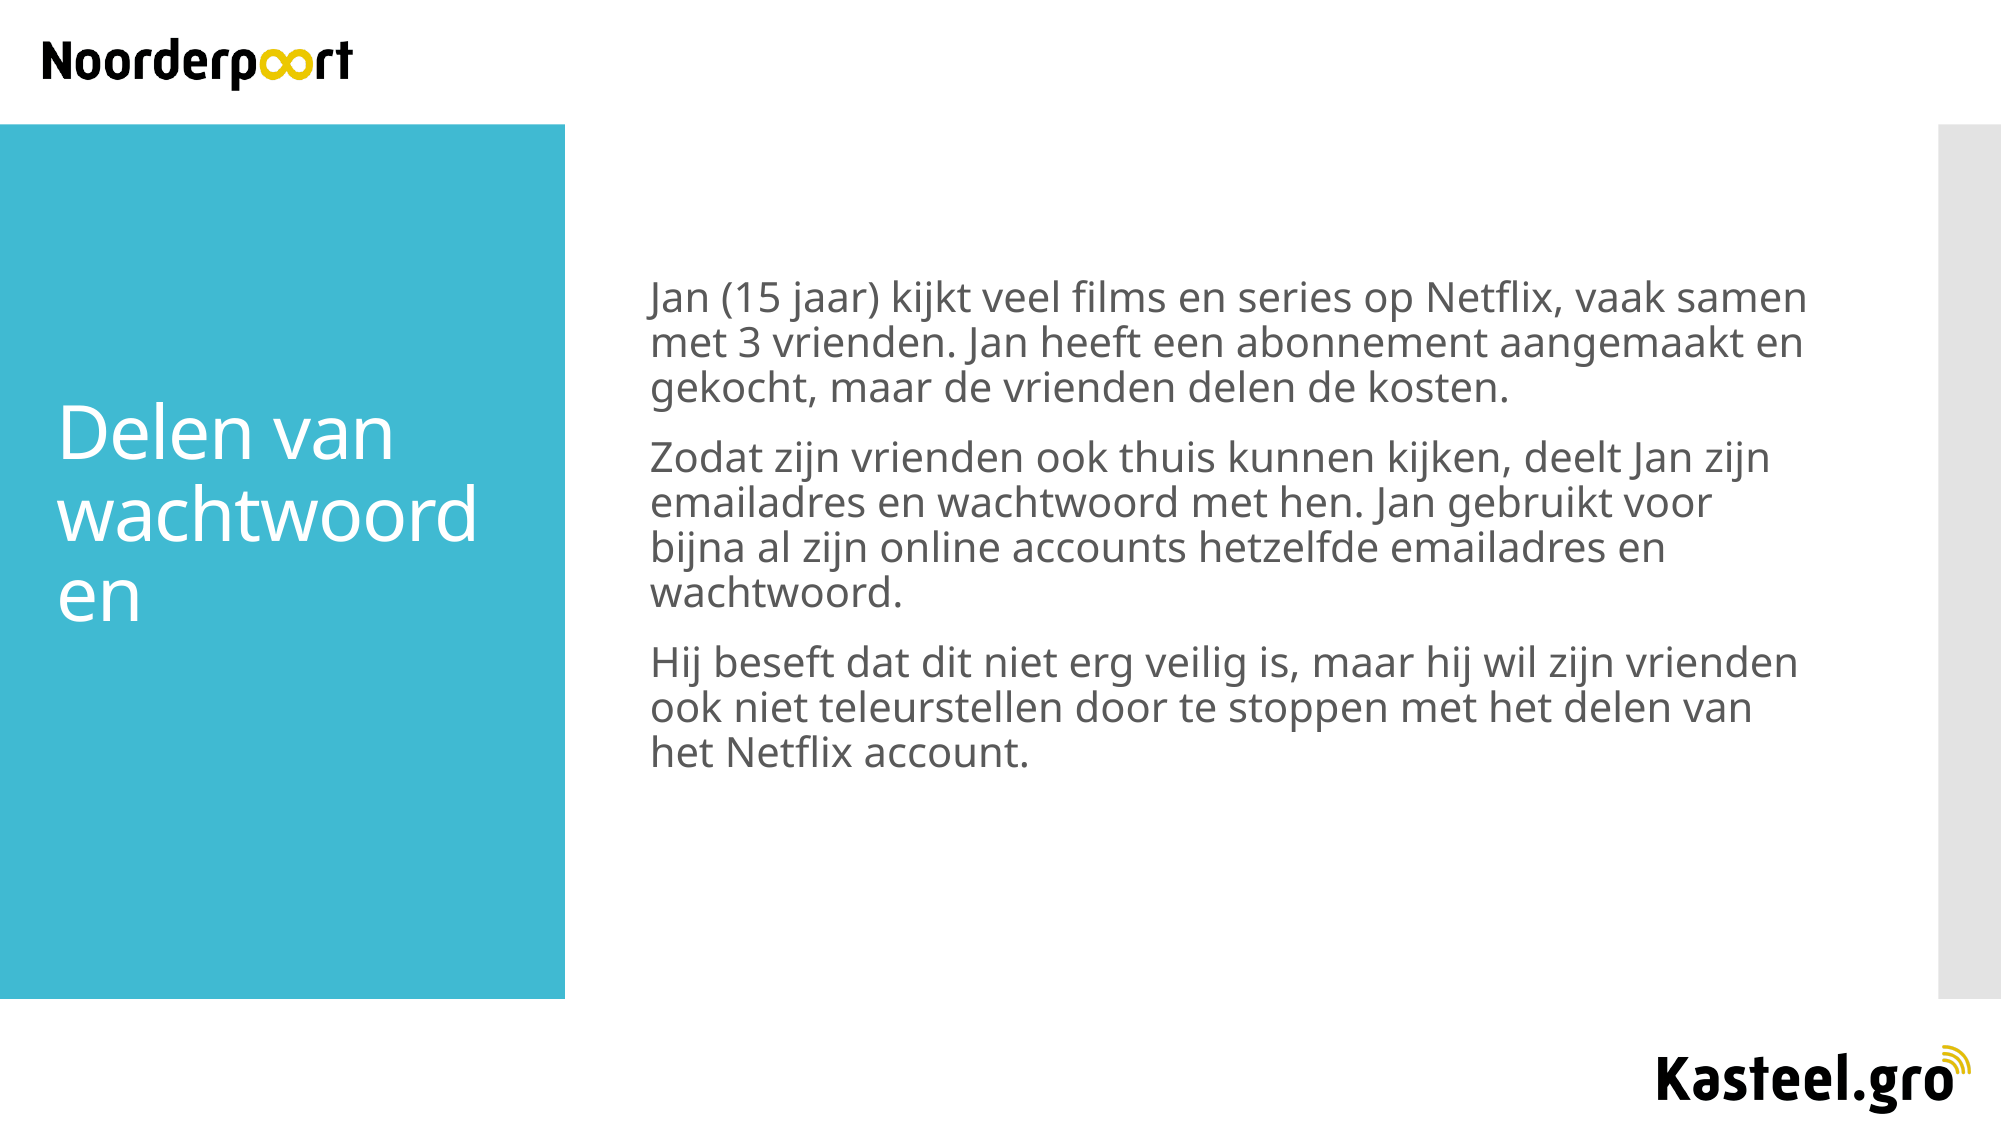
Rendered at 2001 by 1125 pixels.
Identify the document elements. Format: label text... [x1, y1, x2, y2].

title Delen van wachtwoorden [41, 184, 525, 940]
picture [1657, 1045, 1971, 1114]
list Jan (15 jaar) kijkt veel films en series op Netflix, vaak samen met 3 vrienden. Jan heeft een abonnement aangemaakt en gekocht, maar de vrienden delen de kosten. Zodat zijn vrienden ook thuis kunnen kijken, deelt Jan zijn emailadres en wachtwoord met hen. Jan gebruikt voor bijna al zijn online accounts hetzelfde emailadres en wachtwoord. Hij beseft dat dit niet erg veilig is, maar hij wil zijn vrienden ook niet teleurstellen door te stoppen met het delen van het Netflix account. [634, 141, 1835, 982]
picture [41, 35, 354, 92]
